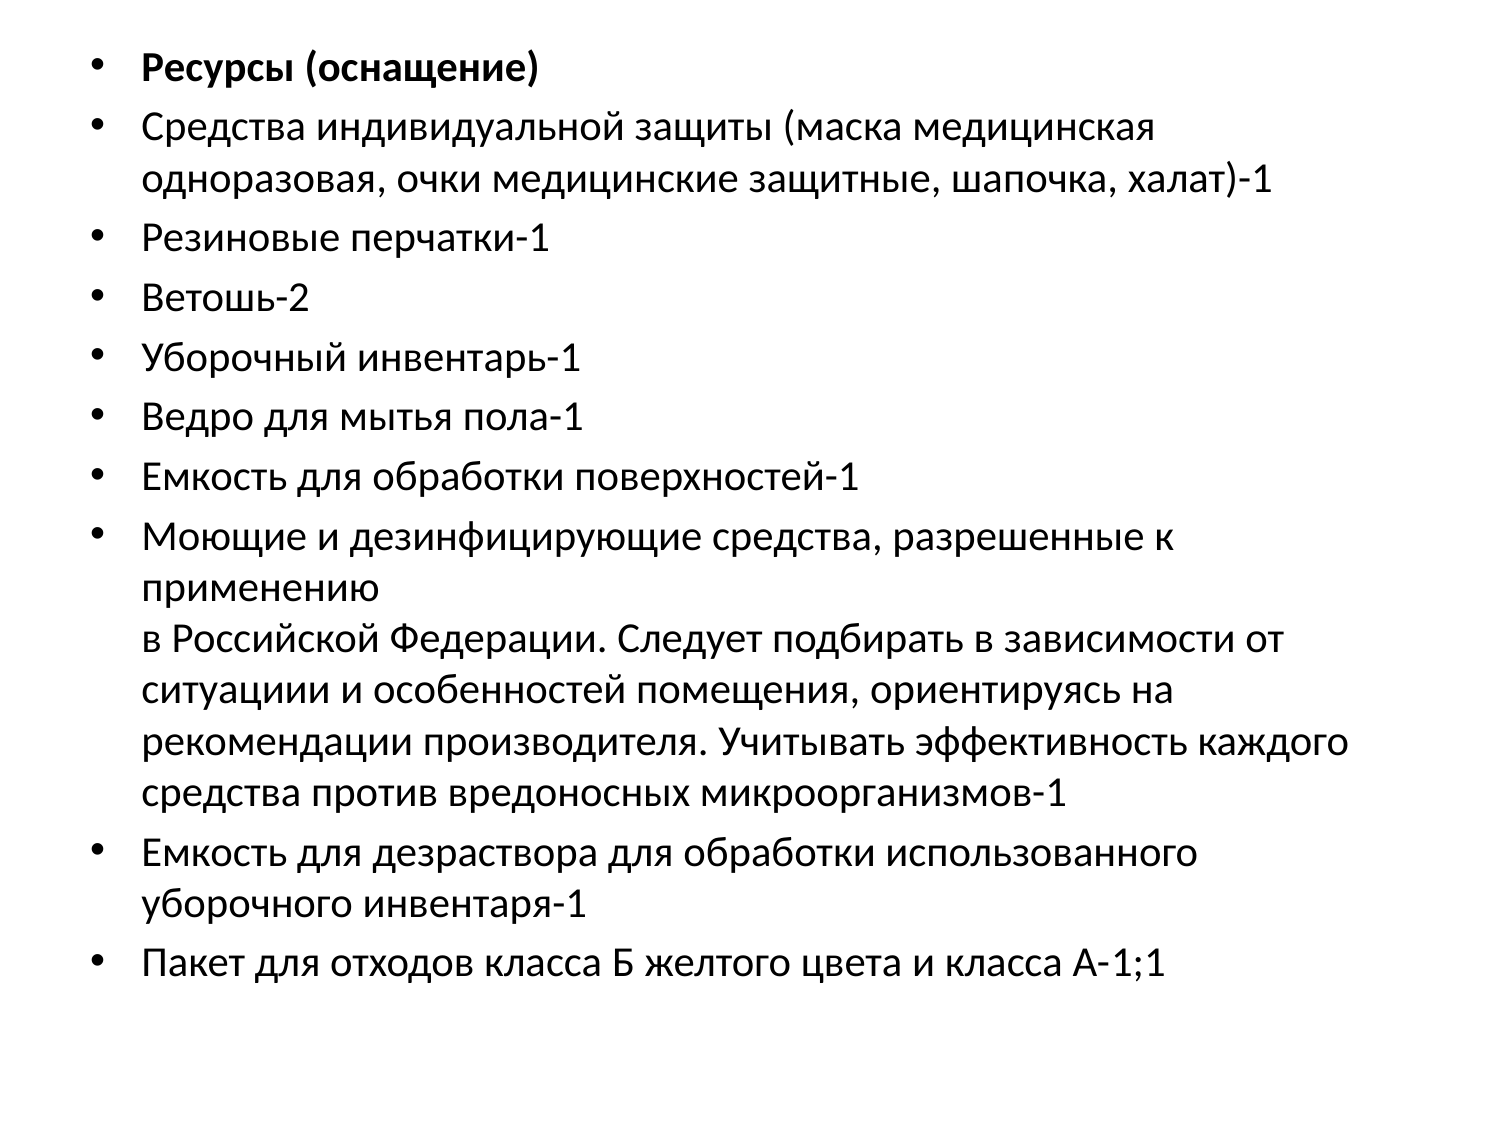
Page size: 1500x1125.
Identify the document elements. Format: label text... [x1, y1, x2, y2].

list Ресурсы (оснащение) Средства индивидуальной защиты (маска медицинская одноразовая, очки медицинские защитные, шапочка, халат)-1 Резиновые перчатки-1 Ветошь-2 Уборочный инвентарь-1 Ведро для мытья пола-1 Емкость для обработки поверхностей-1 Моющие и дезинфицирующие средства, разрешенные к применению в Российской Федерации. Следует подбирать в зависимости от ситуациии и особенностей помещения, ориентируясь на рекомендации производителя. Учитывать эффективность каждого средства против вредоносных микроорганизмов-1 Емкость для дезраствора для обработки использованного уборочного инвентаря-1 Пакет для отходов класса Б желтого цвета и класса А-1;1 [75, 30, 1425, 1005]
